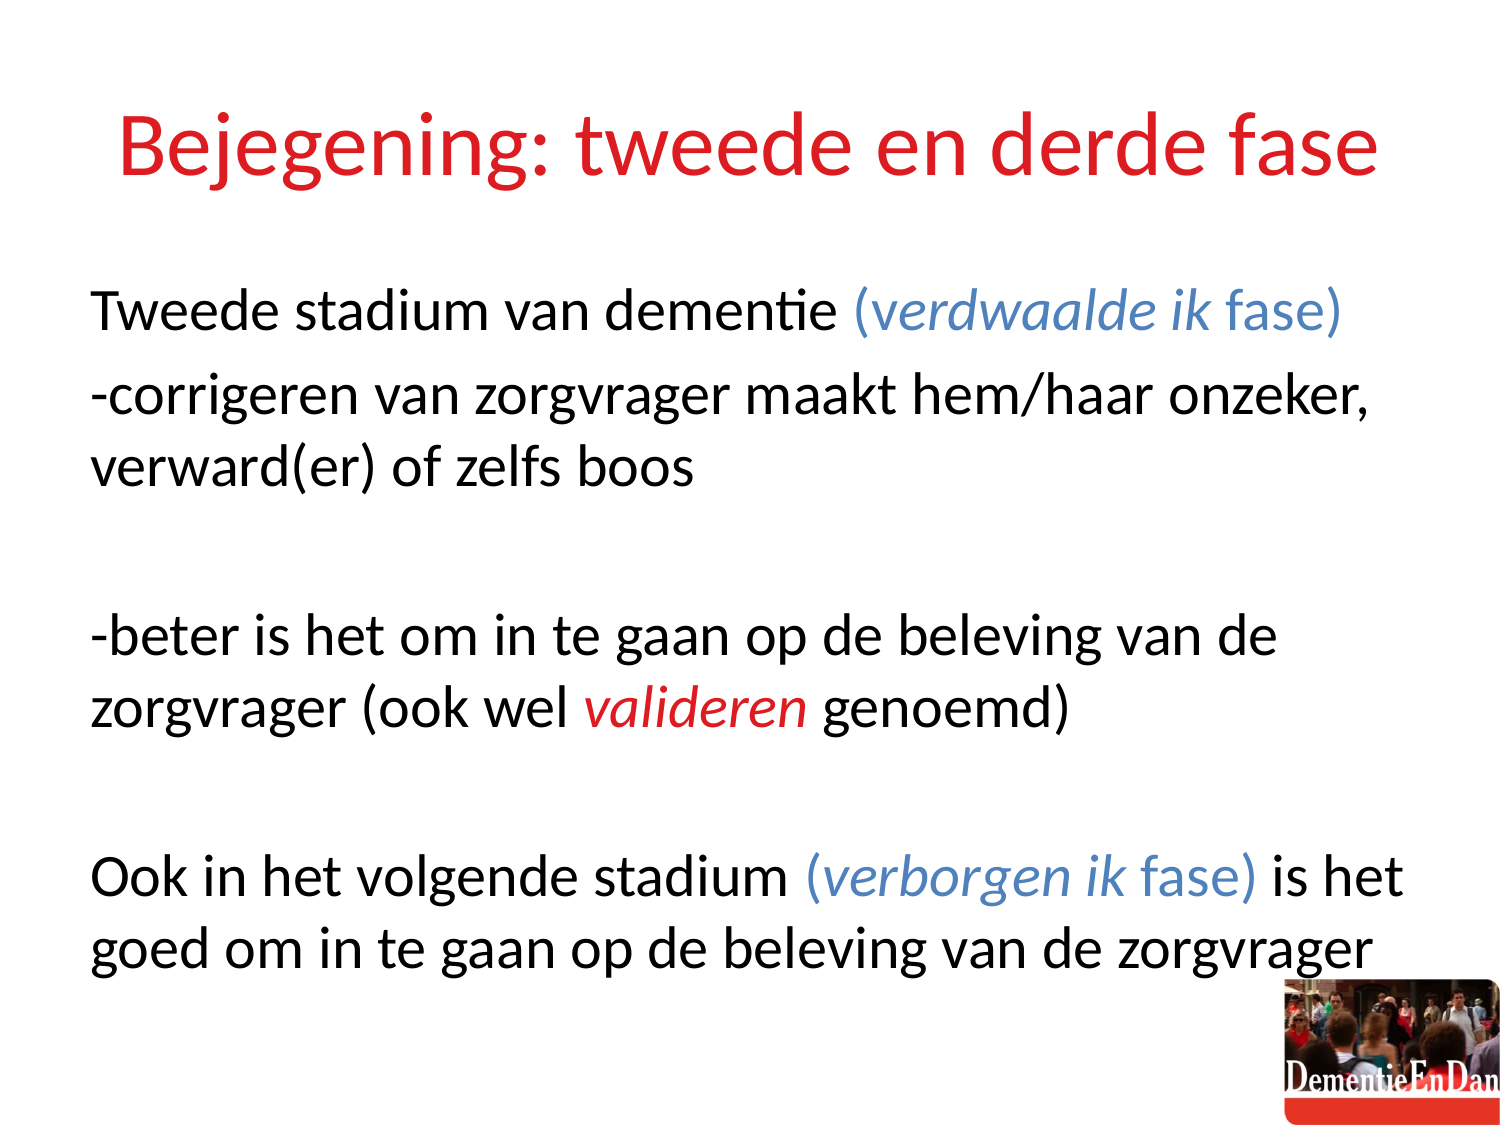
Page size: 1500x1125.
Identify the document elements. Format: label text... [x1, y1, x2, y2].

picture [1283, 979, 1500, 1125]
list Tweede stadium van dementie (verdwaalde ik fase) -corrigeren van zorgvrager maakt hem/haar onzeker, verward(er) of zelfs boos -beter is het om in te gaan op de beleving van de zorgvrager (ook wel valideren genoemd) Ook in het volgende stadium (verborgen ik fase) is het goed om in te gaan op de beleving van de zorgvrager [75, 262, 1425, 1005]
title Bejegening: tweede en derde fase [75, 45, 1425, 233]
